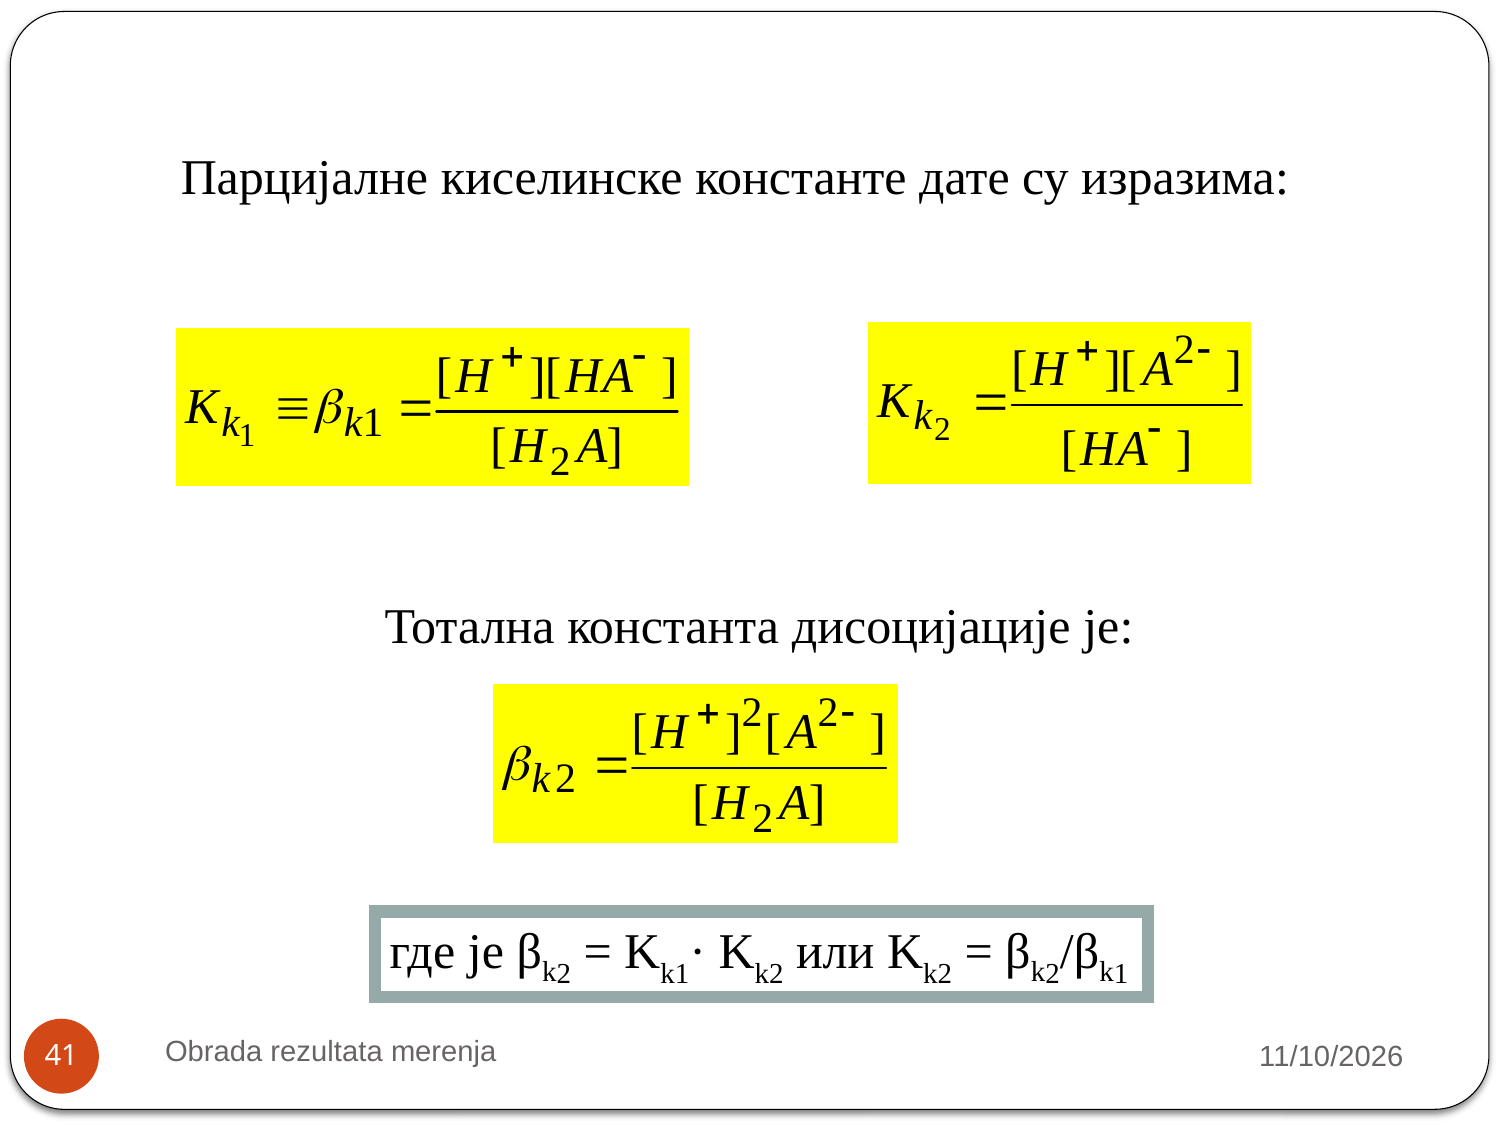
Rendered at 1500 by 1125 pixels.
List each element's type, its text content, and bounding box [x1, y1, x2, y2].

footer Obrada rezultata merenja [150, 1012, 800, 1088]
text_box где је βk2 = Kk1· Kk2 или Kk2 = βk2/βk1 [374, 911, 1149, 998]
text_box Тотална константа дисоцијације је: [369, 586, 1149, 662]
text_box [492, 684, 899, 844]
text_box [175, 327, 689, 487]
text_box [867, 321, 1251, 485]
slide_number 41 [23, 1018, 99, 1094]
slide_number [1012, 1015, 1419, 1094]
text_box Парцијалне киселинске константе дате су изразима: [166, 137, 1304, 213]
